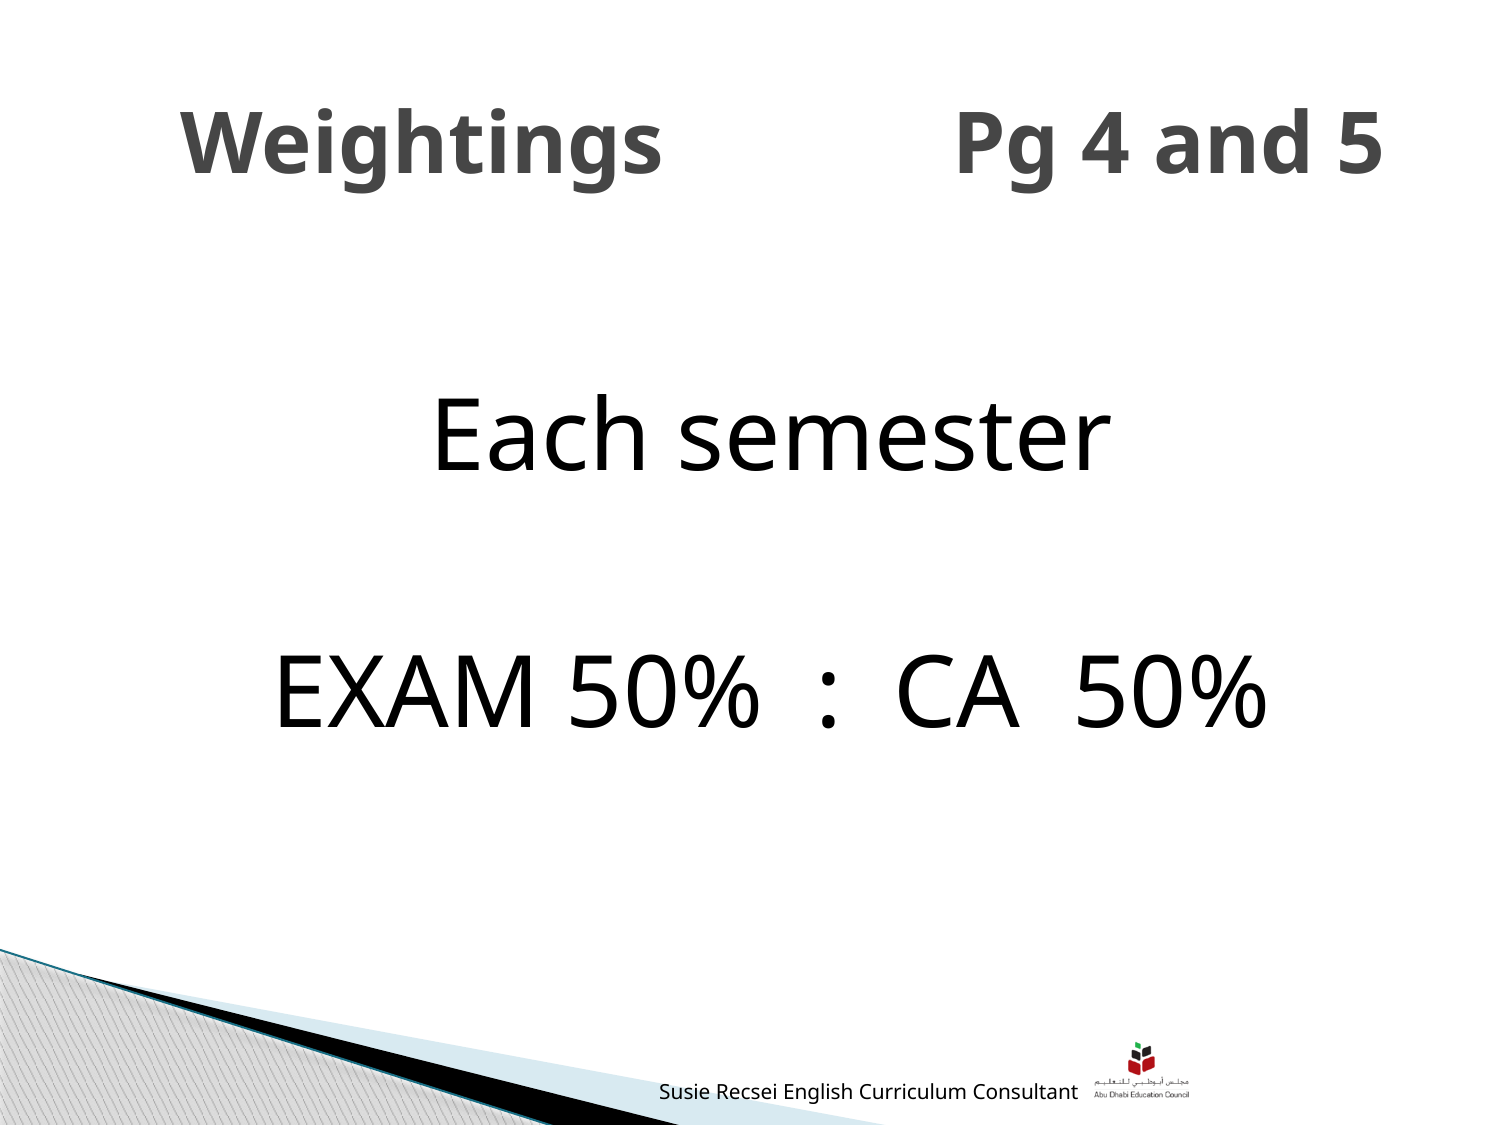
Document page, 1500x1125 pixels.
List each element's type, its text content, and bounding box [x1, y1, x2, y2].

footer Susie Recsei English Curriculum Consultant [575, 1051, 1084, 1112]
list Each semester EXAM 50% : CA 50% [87, 287, 1438, 1030]
title Weightings Pg 4 and 5 [75, 45, 1425, 233]
picture [1087, 1037, 1195, 1104]
